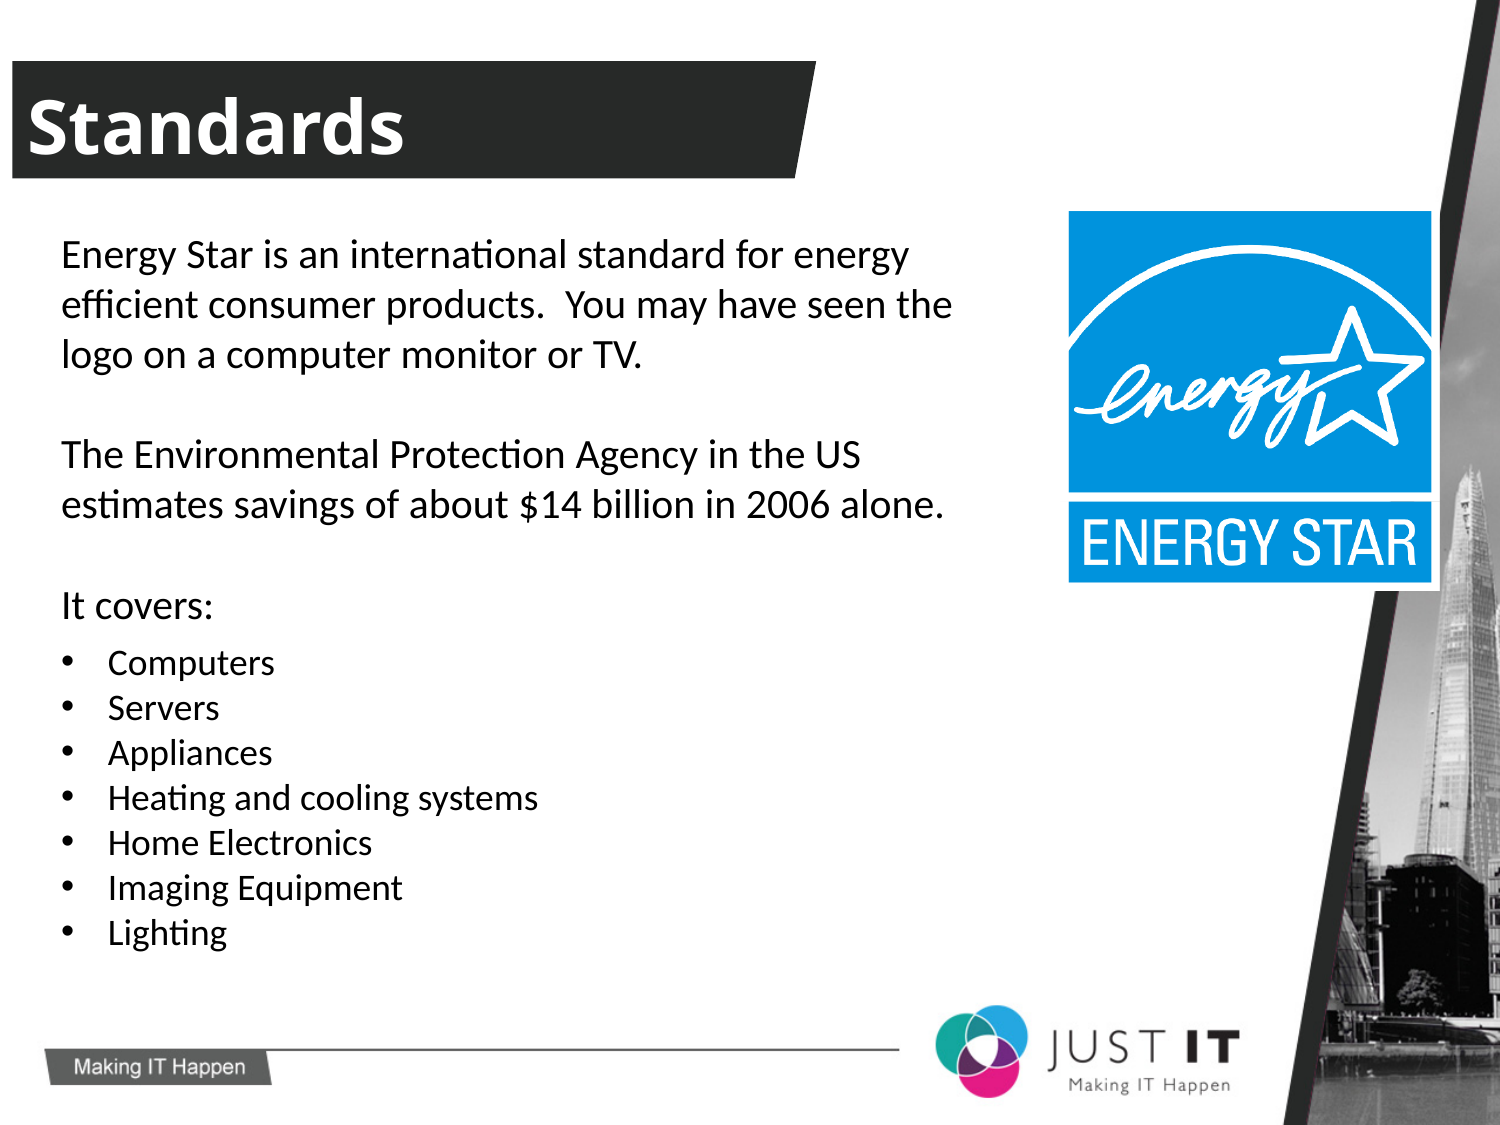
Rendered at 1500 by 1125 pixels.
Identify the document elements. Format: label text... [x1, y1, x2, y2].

text_box Energy Star is an international standard for energy efficient consumer products. You may have seen the logo on a computer monitor or TV. The Environmental Protection Agency in the US estimates savings of about $14 billion in 2006 alone. It covers: [46, 219, 996, 635]
picture [0, 0, 1500, 1125]
text_box Computers Servers Appliances Heating and cooling systems Home Electronics Imaging Equipment Lighting [46, 635, 708, 961]
text_box Standards [12, 61, 927, 179]
